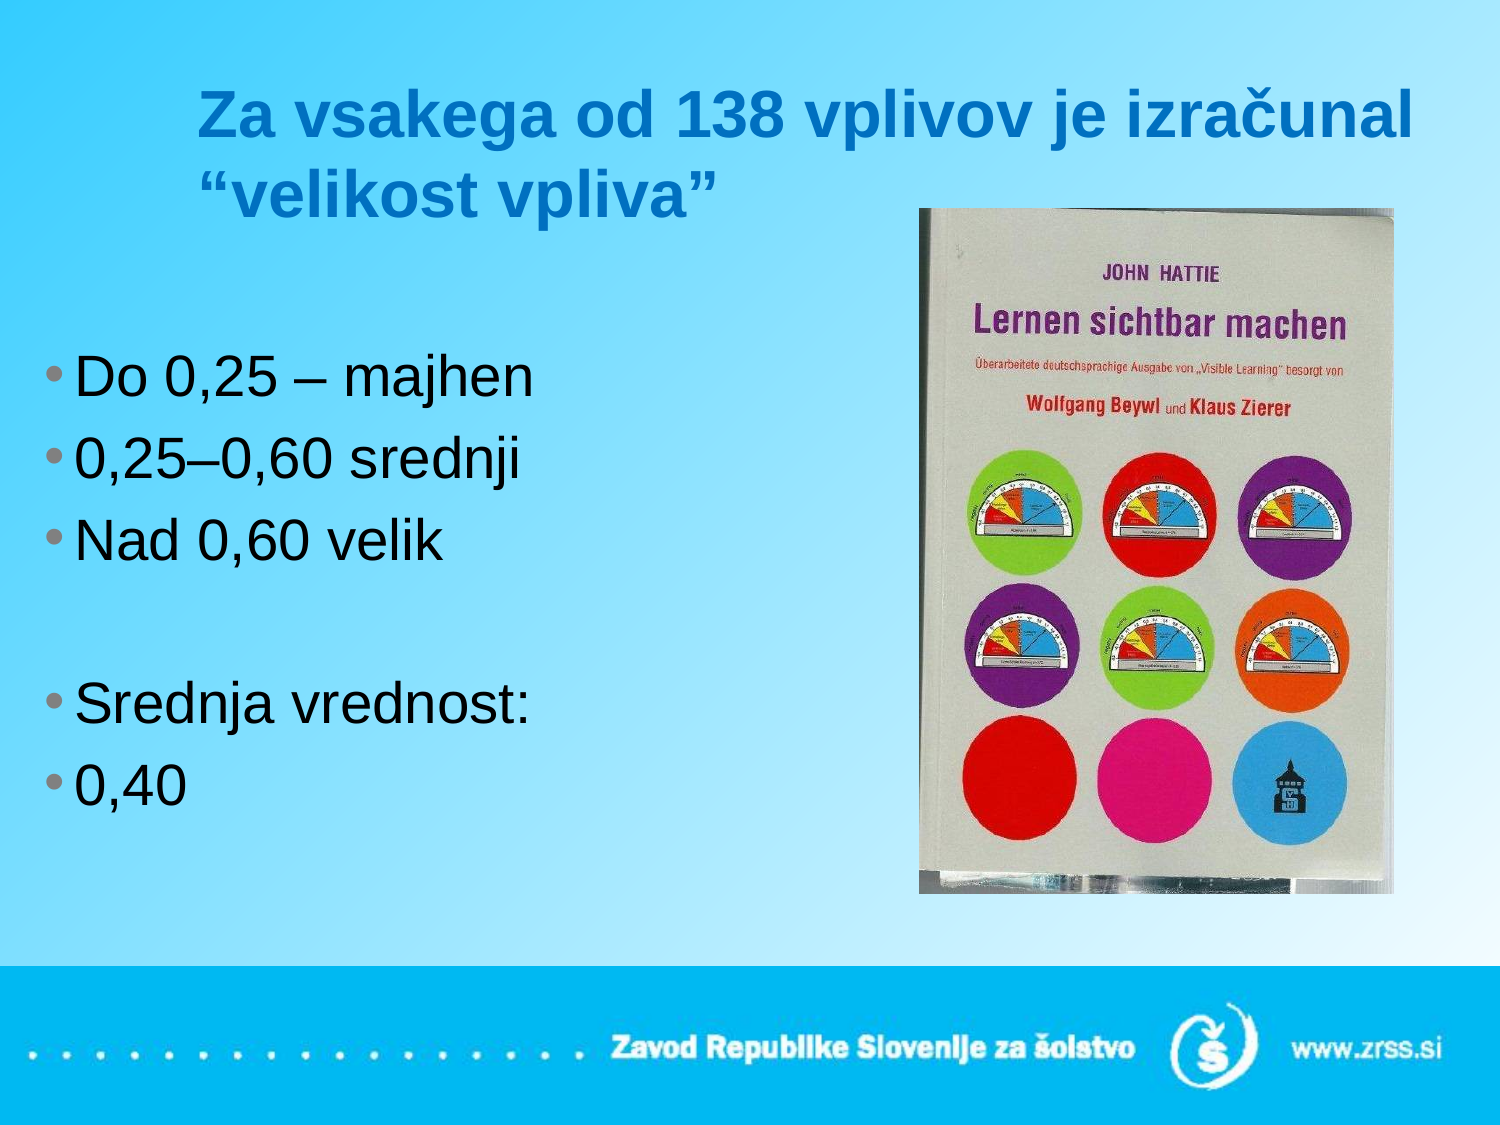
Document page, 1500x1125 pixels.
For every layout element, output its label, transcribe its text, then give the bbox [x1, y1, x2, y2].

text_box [919, 207, 1394, 894]
picture [506, 1050, 518, 1061]
picture [854, 1032, 987, 1065]
picture [439, 1049, 449, 1060]
picture [233, 1049, 242, 1060]
picture [333, 1048, 345, 1061]
picture [993, 1040, 1028, 1064]
picture [705, 1033, 850, 1066]
picture [540, 1050, 550, 1061]
picture [1289, 1035, 1443, 1061]
picture [1170, 1001, 1259, 1090]
title Za vsakega od 138 vplivov je izračunal “velikost vpliva” [182, 30, 1462, 271]
list Do 0,25 – majhen 0,25–0,60 srednji Nad 0,60 velik Srednja vrednost: 0,40 [29, 330, 820, 1007]
picture [163, 1050, 174, 1061]
picture [575, 1051, 585, 1060]
picture [61, 1049, 73, 1061]
picture [368, 1051, 381, 1060]
picture [267, 1051, 275, 1060]
picture [129, 1049, 142, 1061]
picture [301, 1049, 311, 1061]
picture [28, 1050, 38, 1060]
picture [472, 1050, 482, 1060]
picture [94, 1050, 106, 1060]
picture [610, 1028, 700, 1065]
picture [199, 1049, 210, 1060]
picture [1033, 1029, 1137, 1061]
picture [404, 1050, 414, 1060]
